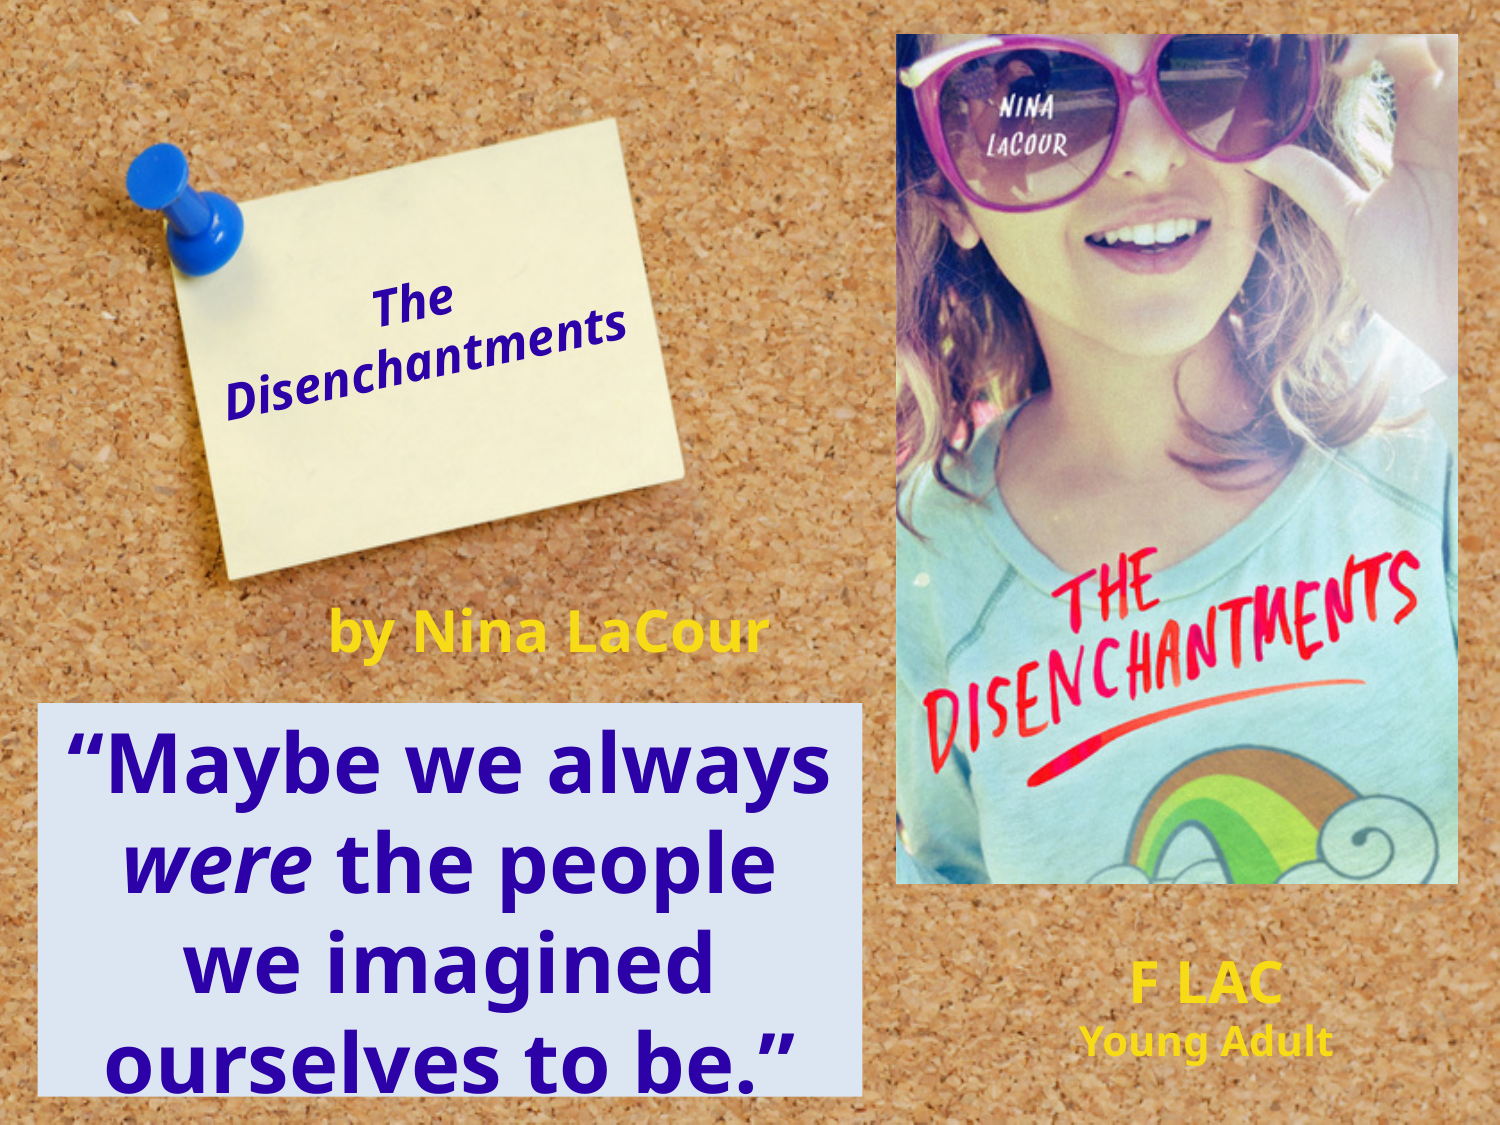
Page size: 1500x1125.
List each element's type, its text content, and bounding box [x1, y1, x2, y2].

text_box by Nina LaCour [312, 587, 890, 672]
text_box F LAC Young Adult [1037, 937, 1375, 1073]
title The Disenchantments [162, 137, 676, 523]
picture [0, 0, 1500, 1125]
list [896, 34, 1458, 884]
list “Maybe we always were the people we imagined ourselves to be.” [37, 703, 863, 1097]
